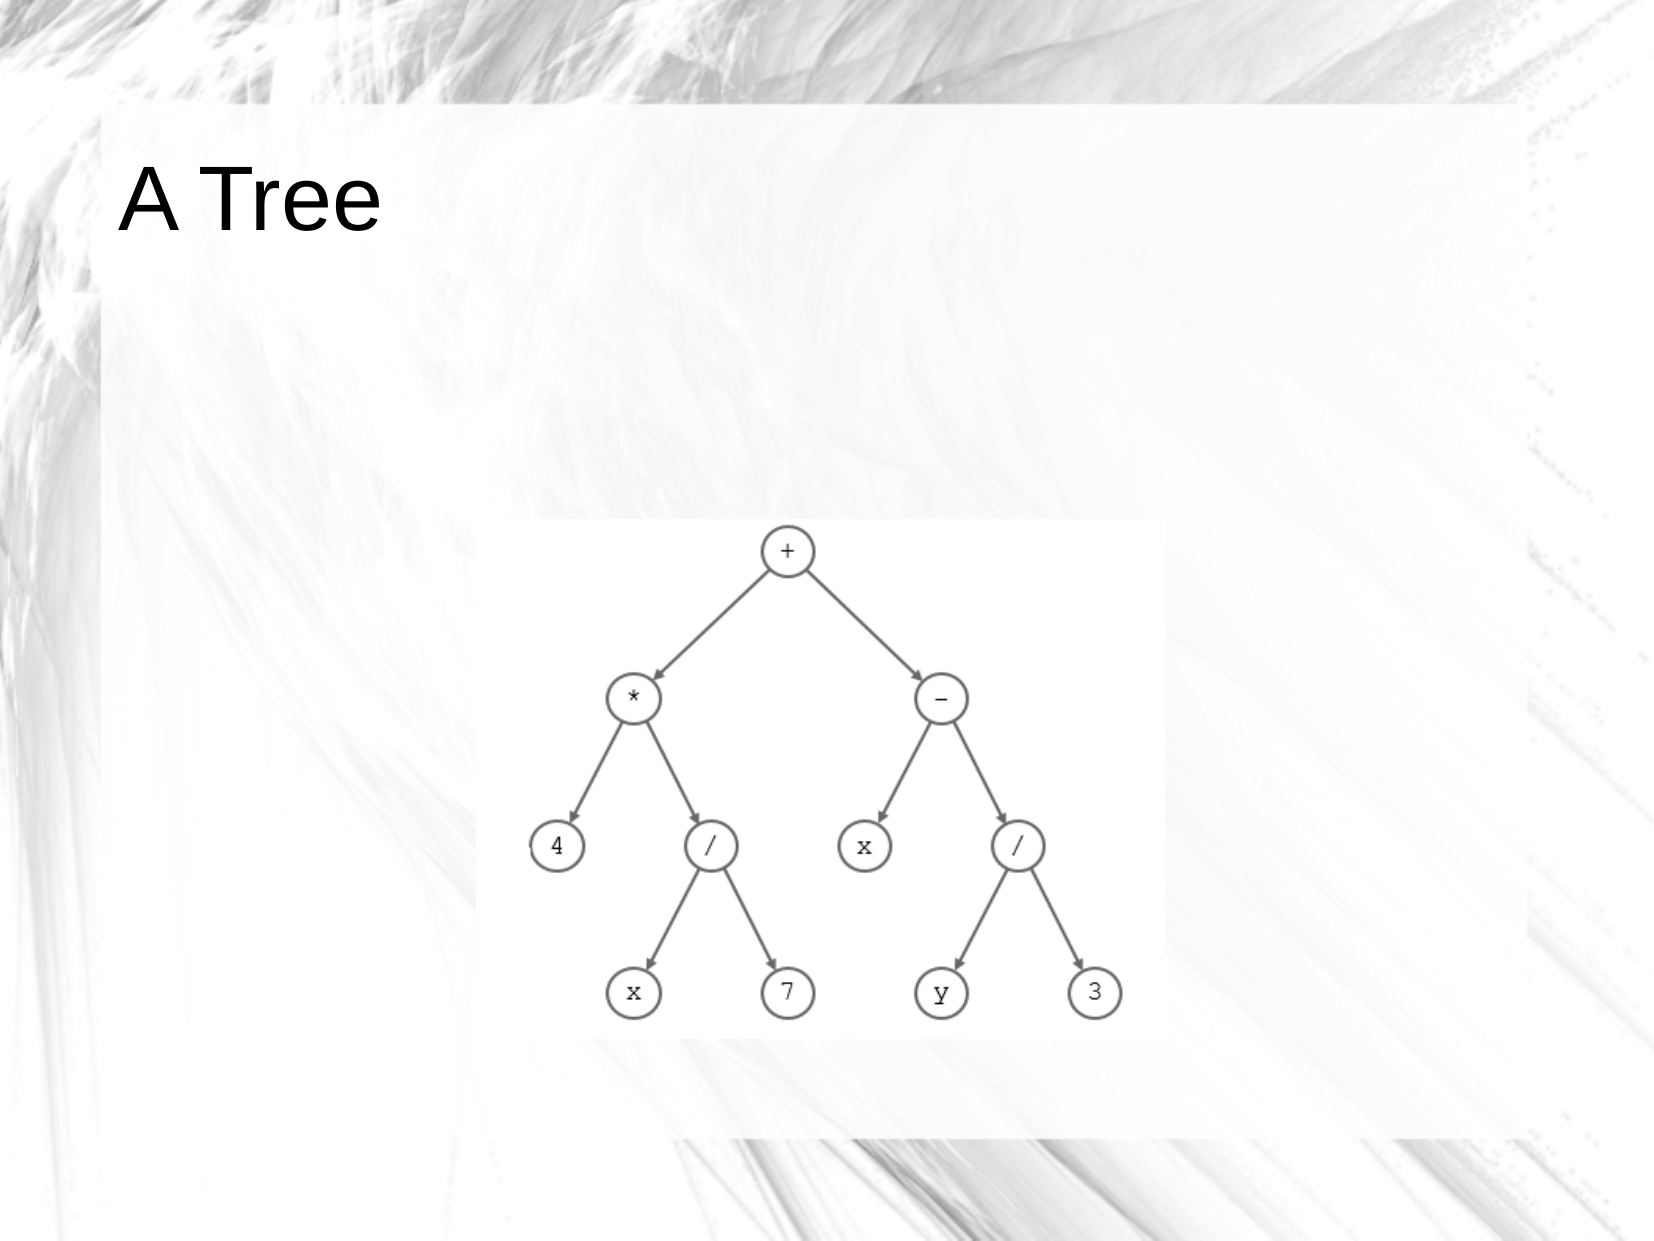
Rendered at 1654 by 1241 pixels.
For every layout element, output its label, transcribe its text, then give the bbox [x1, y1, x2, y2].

title A Tree [118, 93, 1506, 299]
picture [0, 0, 1654, 1241]
